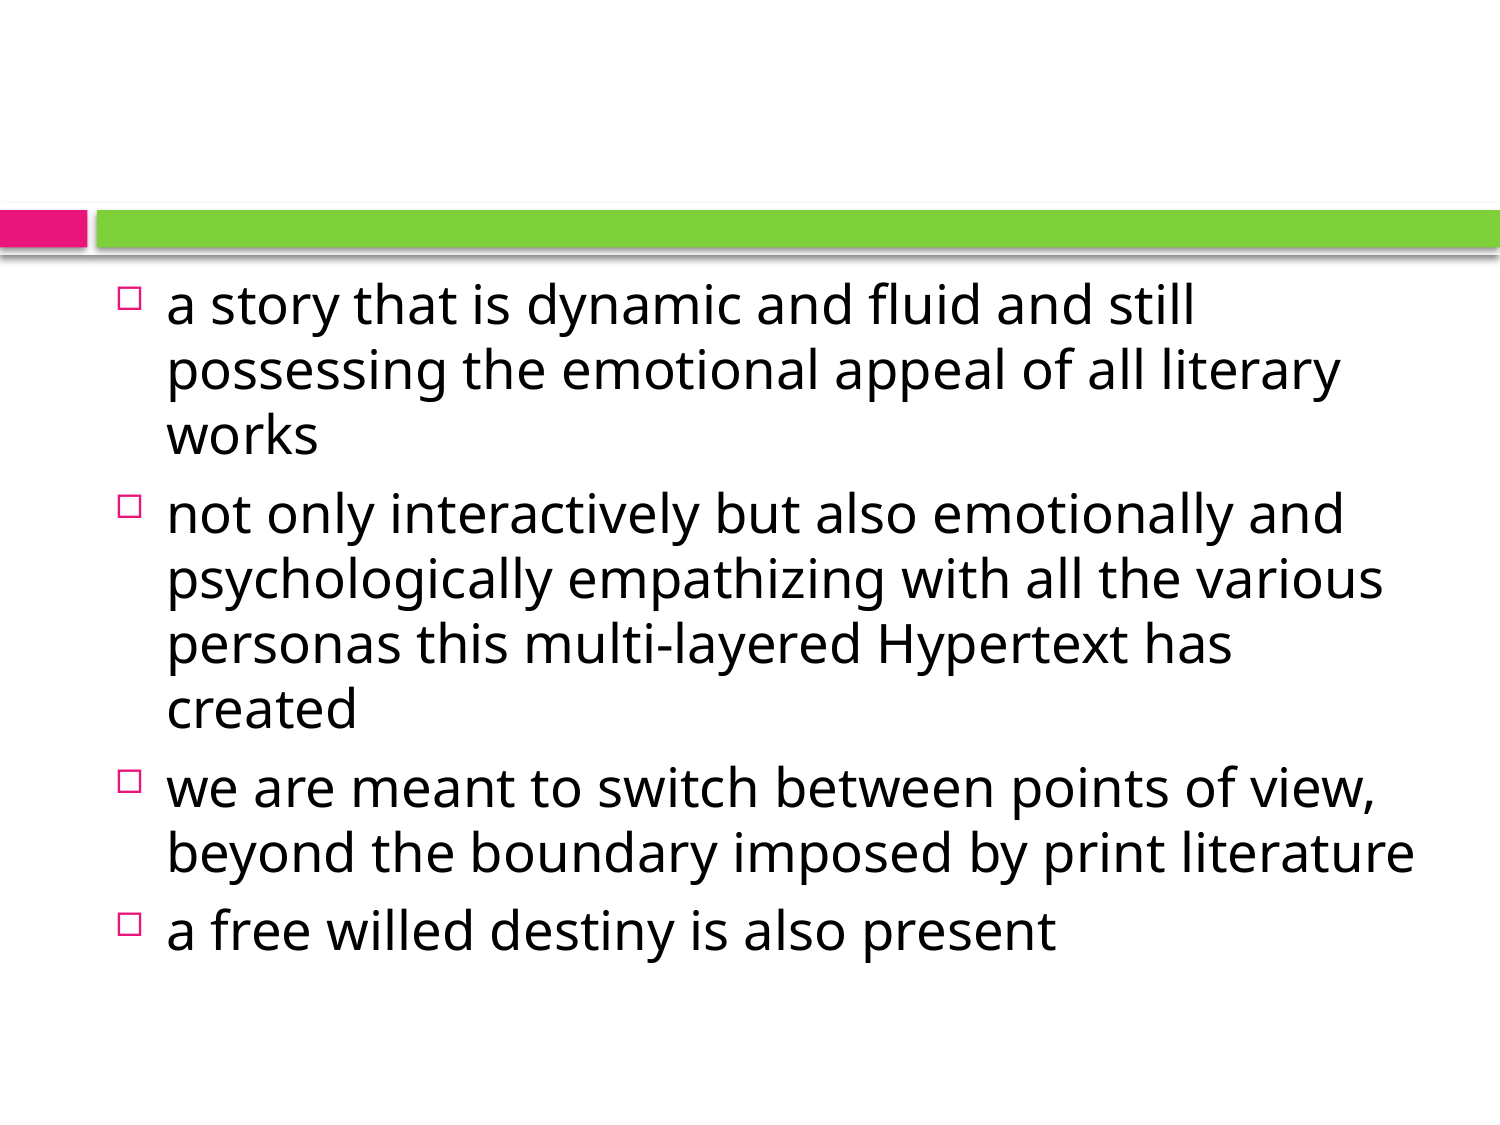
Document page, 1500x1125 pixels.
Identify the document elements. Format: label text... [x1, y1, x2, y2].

list a story that is dynamic and fluid and still possessing the emotional appeal of all literary works not only interactively but also emotionally and psychologically empathizing with all the various personas this multi-layered Hypertext has created we are meant to switch between points of view, beyond the boundary imposed by print literature a free willed destiny is also present [100, 262, 1438, 1000]
